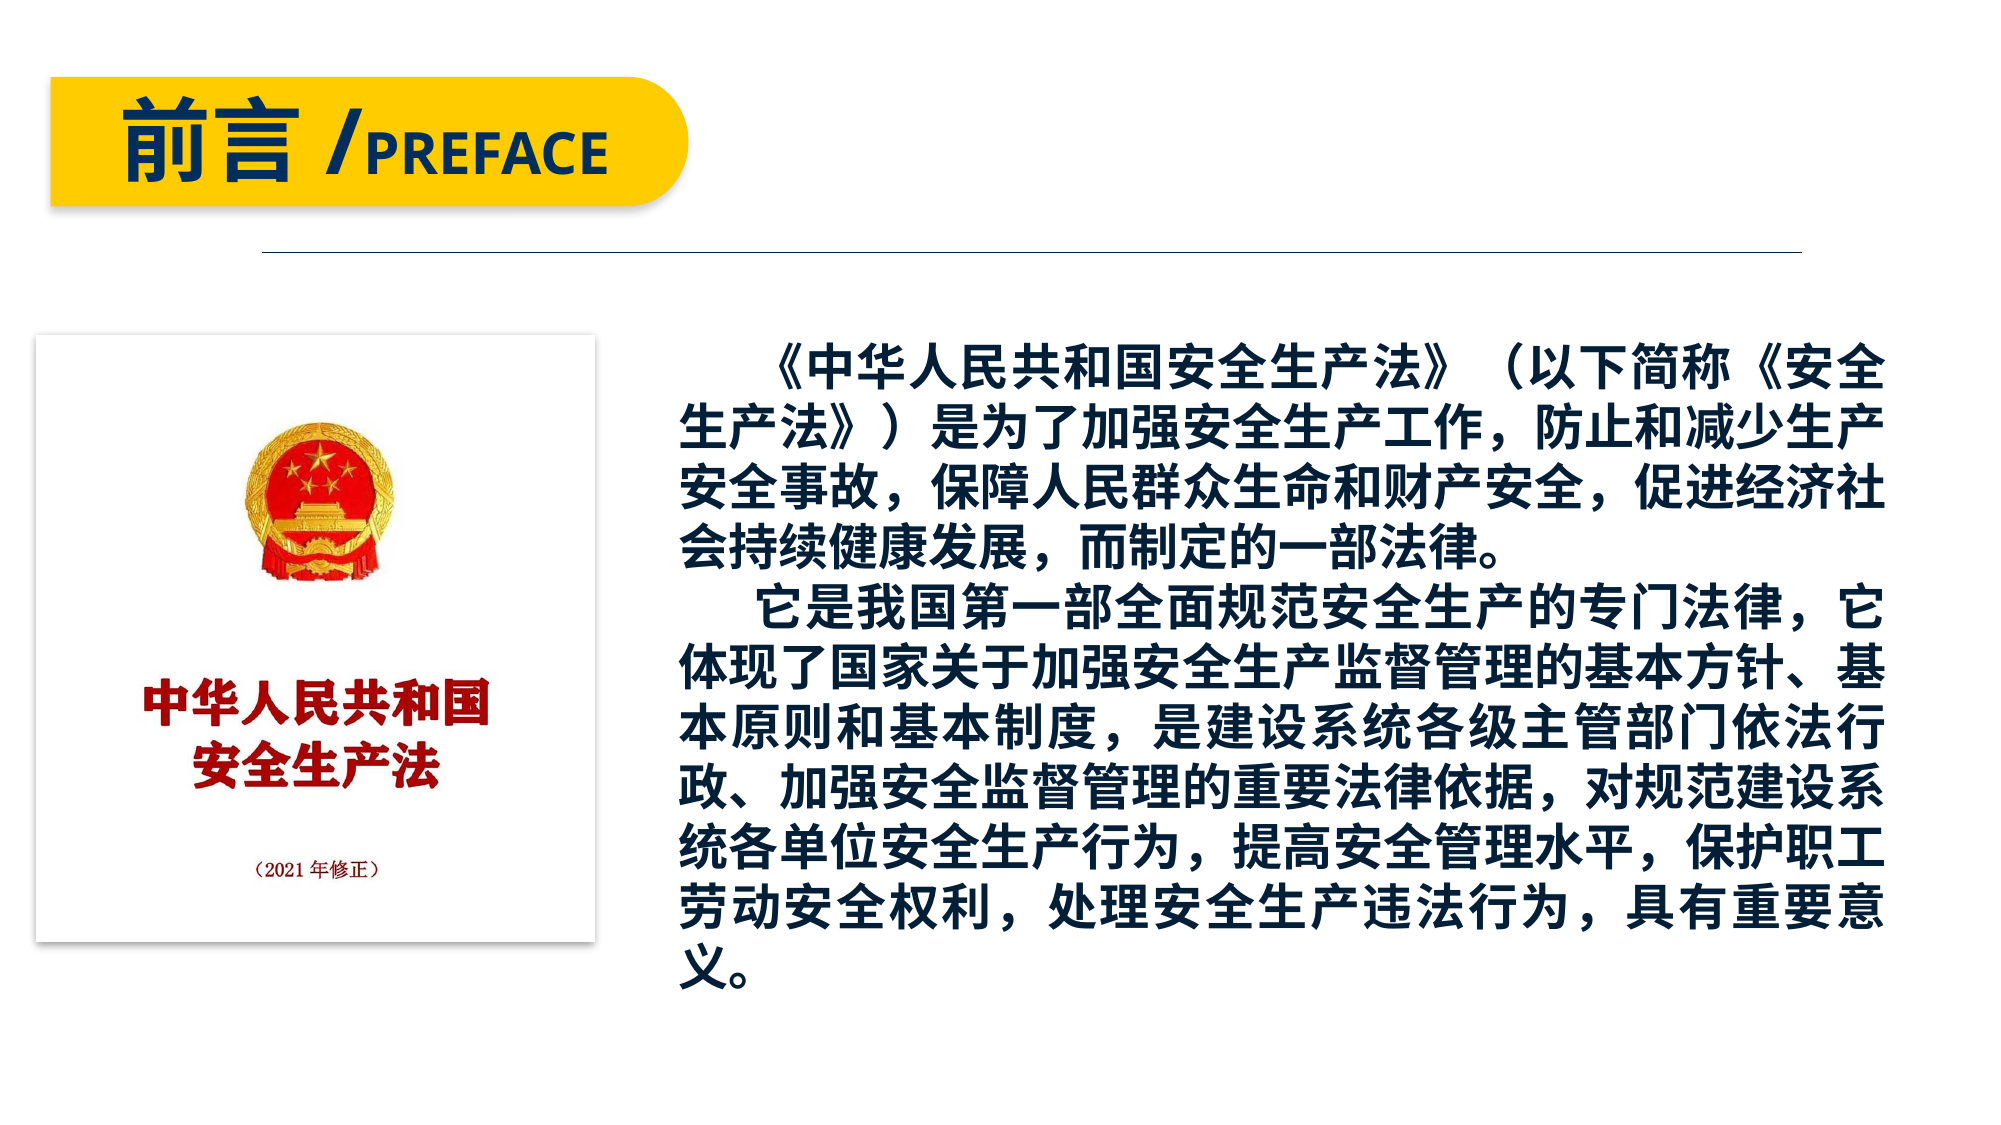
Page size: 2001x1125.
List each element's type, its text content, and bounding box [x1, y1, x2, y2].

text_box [50, 76, 689, 207]
text_box 《中华人民共和国安全生产法》（以下简称《安全生产法》）是为了加强安全生产工作，防止和减少生产安全事故，保障人民群众生命和财产安全，促进经济社会持续健康发展，而制定的一部法律。 它是我国第一部全面规范安全生产的专门法律，它体现了国家关于加强安全生产监督管理的基本方针、基本原则和基本制度，是建设系统各级主管部门依法行政、加强安全监督管理的重要法律依据，对规范建设系统各单位安全生产行为，提高安全管理水平，保护职工劳动安全权利，处理安全生产违法行为，具有重要意义。 [667, 329, 1899, 1002]
picture [50, 349, 581, 928]
